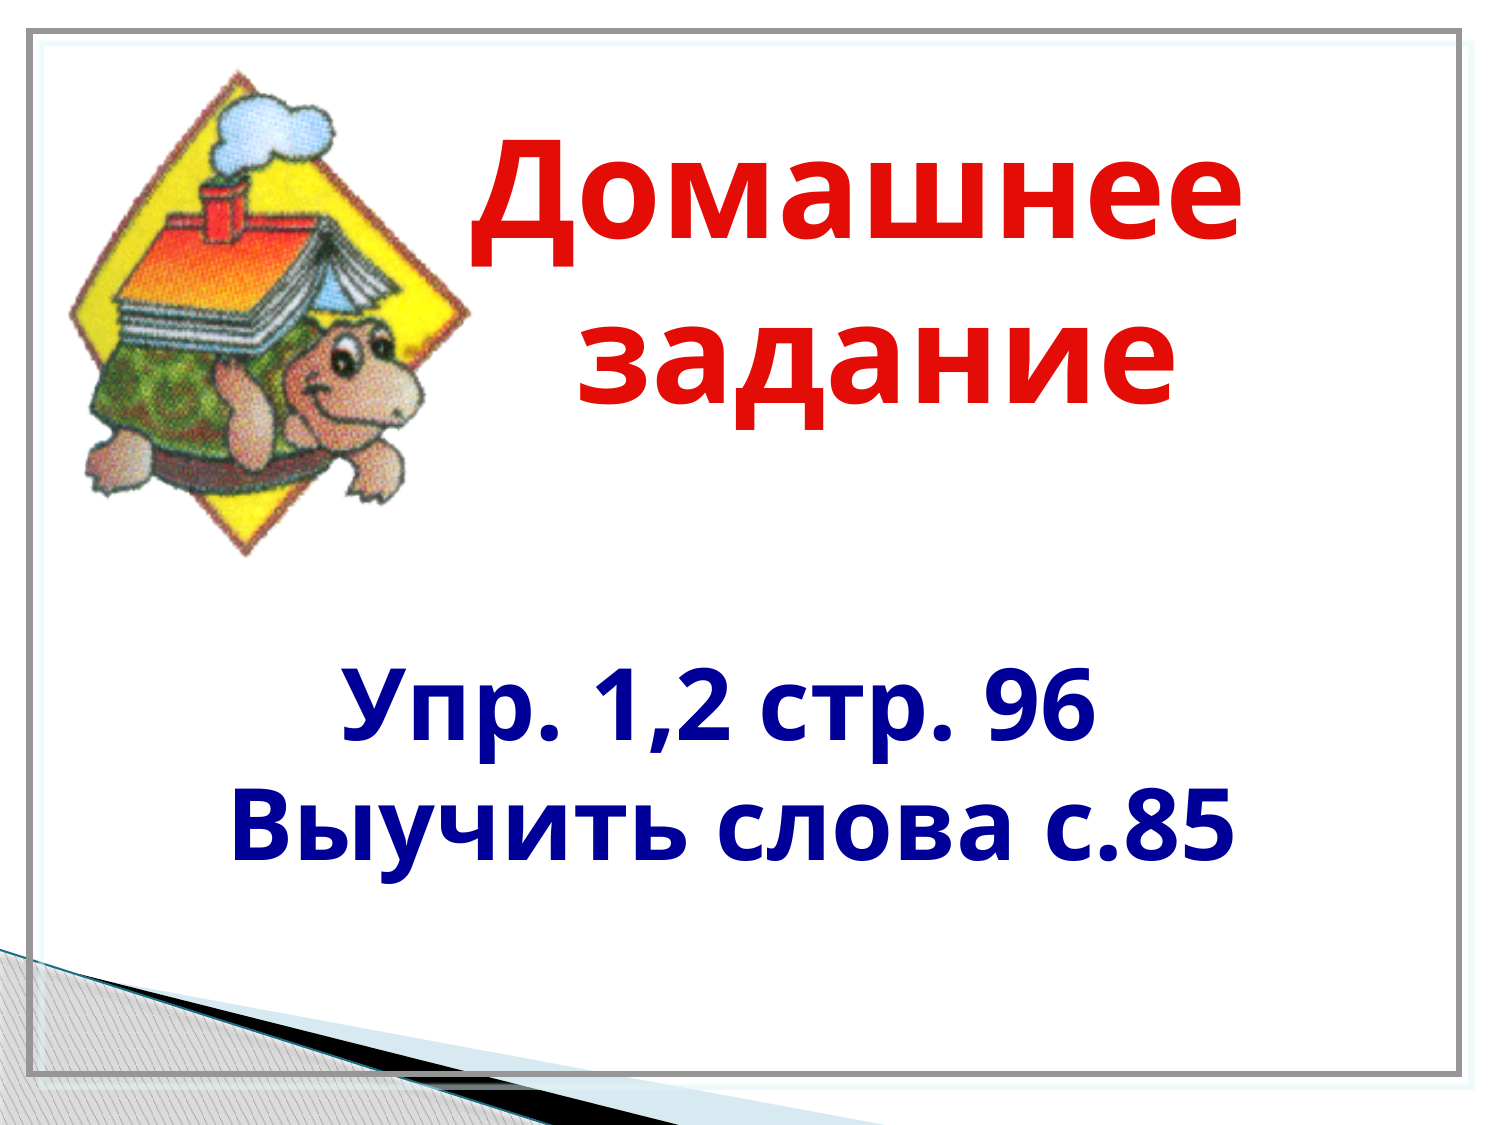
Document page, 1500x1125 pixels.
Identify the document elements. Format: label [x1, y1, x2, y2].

text_box [29, 31, 1459, 1074]
picture [40, 0, 514, 638]
